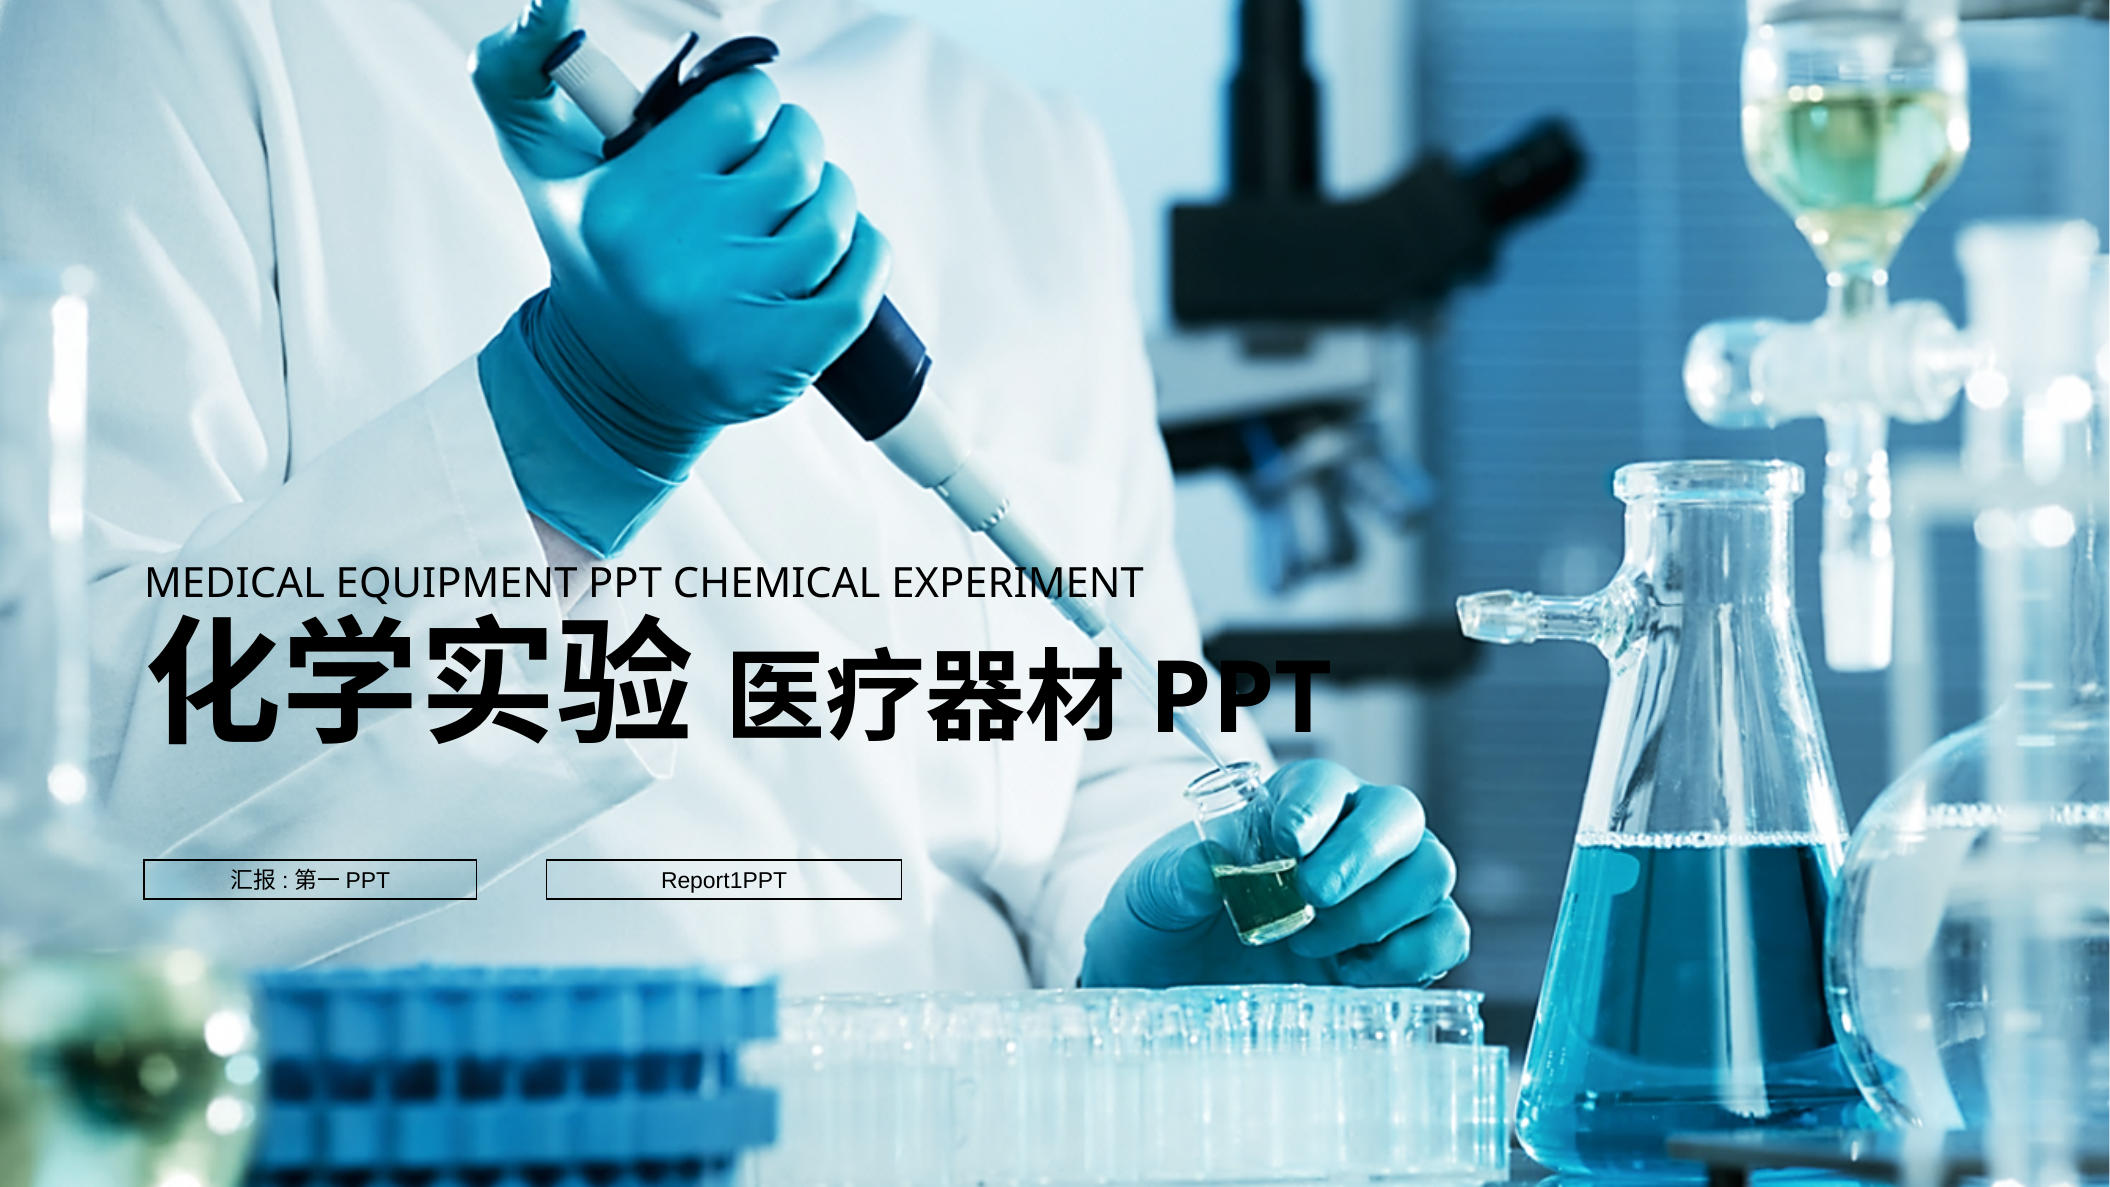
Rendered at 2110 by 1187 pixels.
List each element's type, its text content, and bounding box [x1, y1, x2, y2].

text_box 汇报:第一PPT [144, 860, 477, 900]
text_box [0, 0, 2110, 1187]
text_box MEDICAL EQUIPMENT PPT CHEMICAL EXPERIMENT [144, 555, 1242, 606]
text_box Report1PPT [546, 860, 902, 900]
text_box 化学实验 医疗器材PPT [144, 595, 1371, 761]
